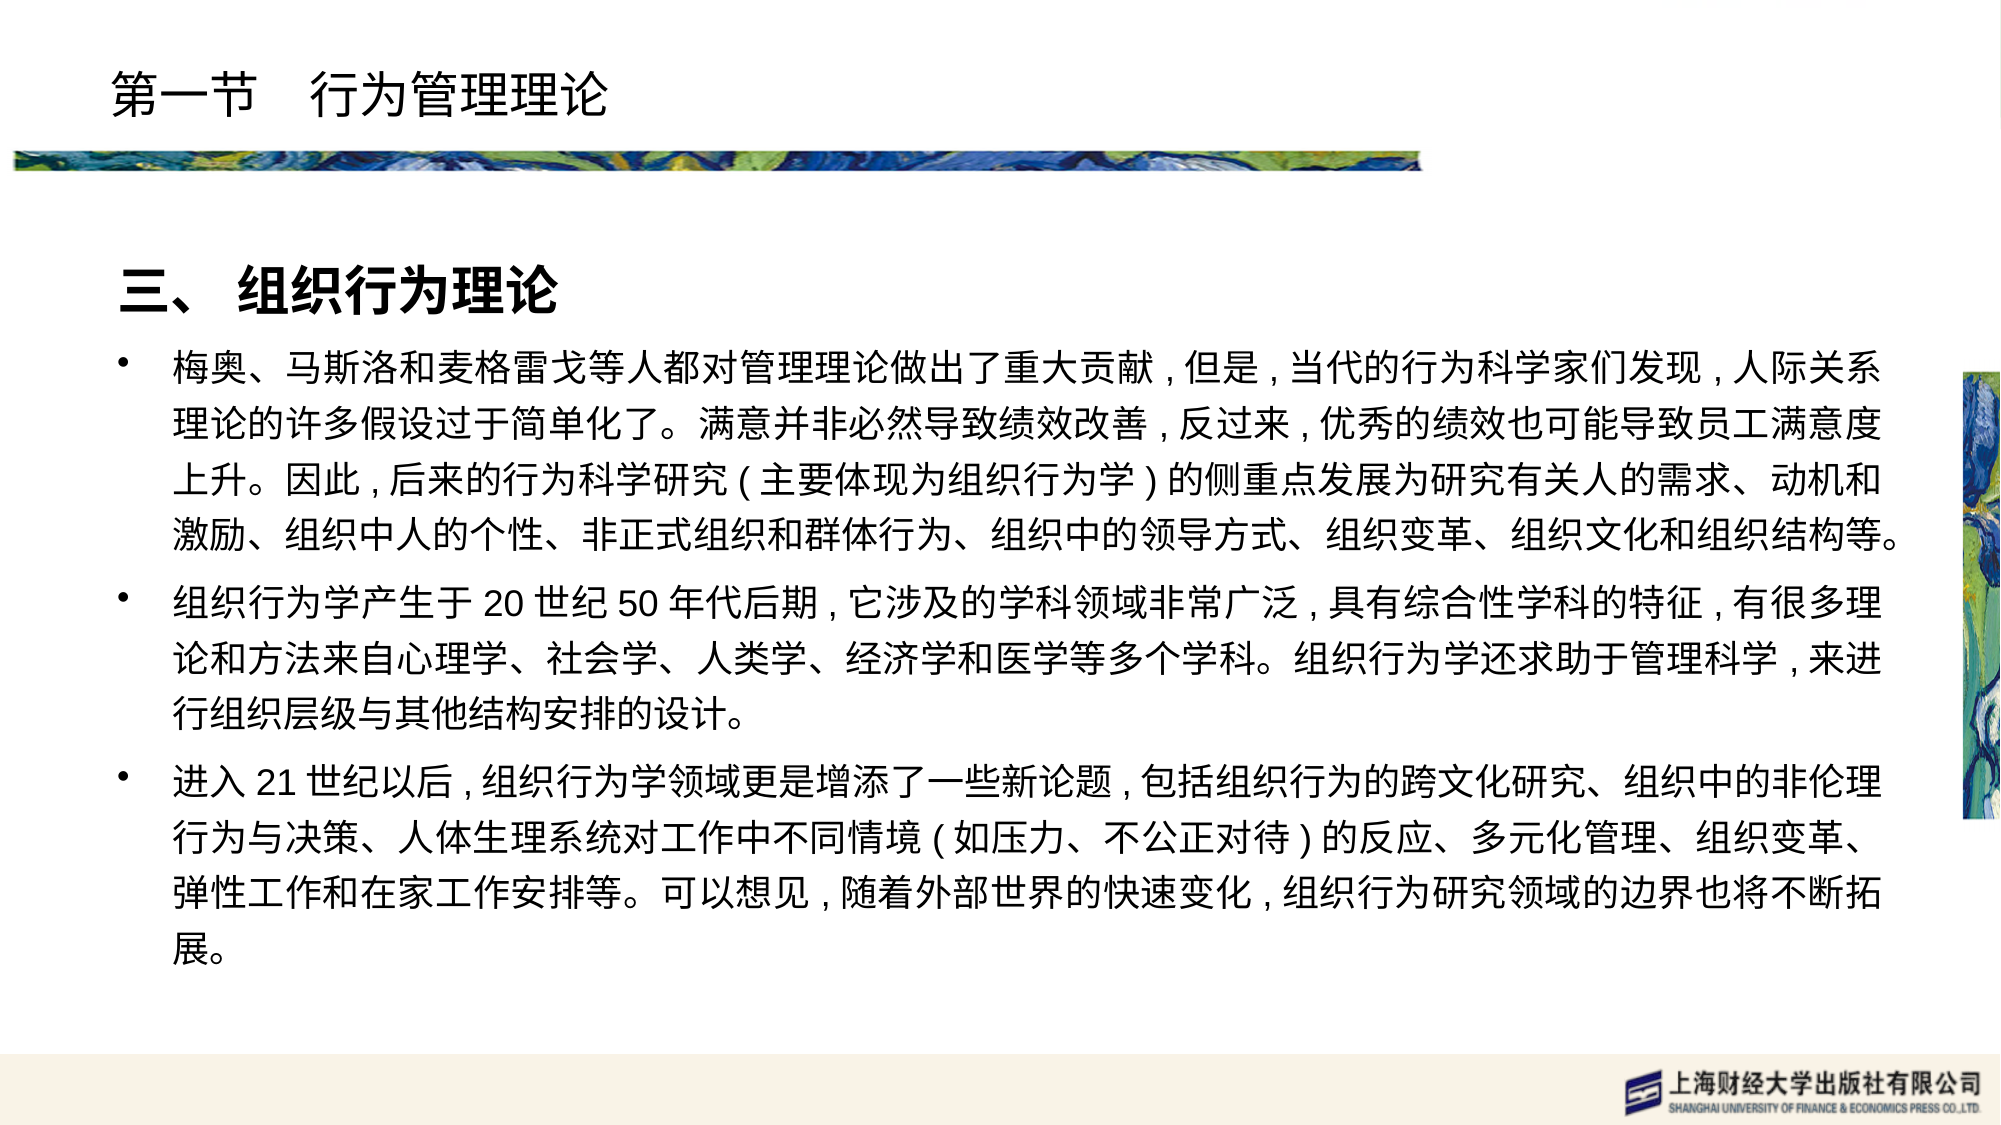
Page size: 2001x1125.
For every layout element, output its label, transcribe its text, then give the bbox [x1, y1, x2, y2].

title 第一节 行为管理理论 [94, 42, 1451, 146]
list 三、 组织行为理论 梅奥、马斯洛和麦格雷戈等人都对管理理论做出了重大贡献,但是,当代的行为科学家们发现,人际关系理论的许多假设过于简单化了。满意并非必然导致绩效改善,反过来,优秀的绩效也可能导致员工满意度上升。因此,后来的行为科学研究(主要体现为组织行为学)的侧重点发展为研究有关人的需求、动机和激励、组织中人的个性、非正式组织和群体行为、组织中的领导方式、组织变革、组织文化和组织结构等。 组织行为学产生于20世纪50年代后期,它涉及的学科领域非常广泛,具有综合性学科的特征,有很多理论和方法来自心理学、社会学、人类学、经济学和医学等多个学科。组织行为学还求助于管理科学,来进行组织层级与其他结构安排的设计。 进入21世纪以后,组织行为学领域更是增添了一些新论题,包括组织行为的跨文化研究、组织中的非伦理行为与决策、人体生理系统对工作中不同情境(如压力、不公正对待)的反应、多元化管理、组织变革、弹性工作和在家工作安排等。可以想见,随着外部世界的快速变化,组织行为研究领域的边界也将不断拓展。 [102, 233, 1898, 1032]
picture [0, 0, 2001, 1125]
